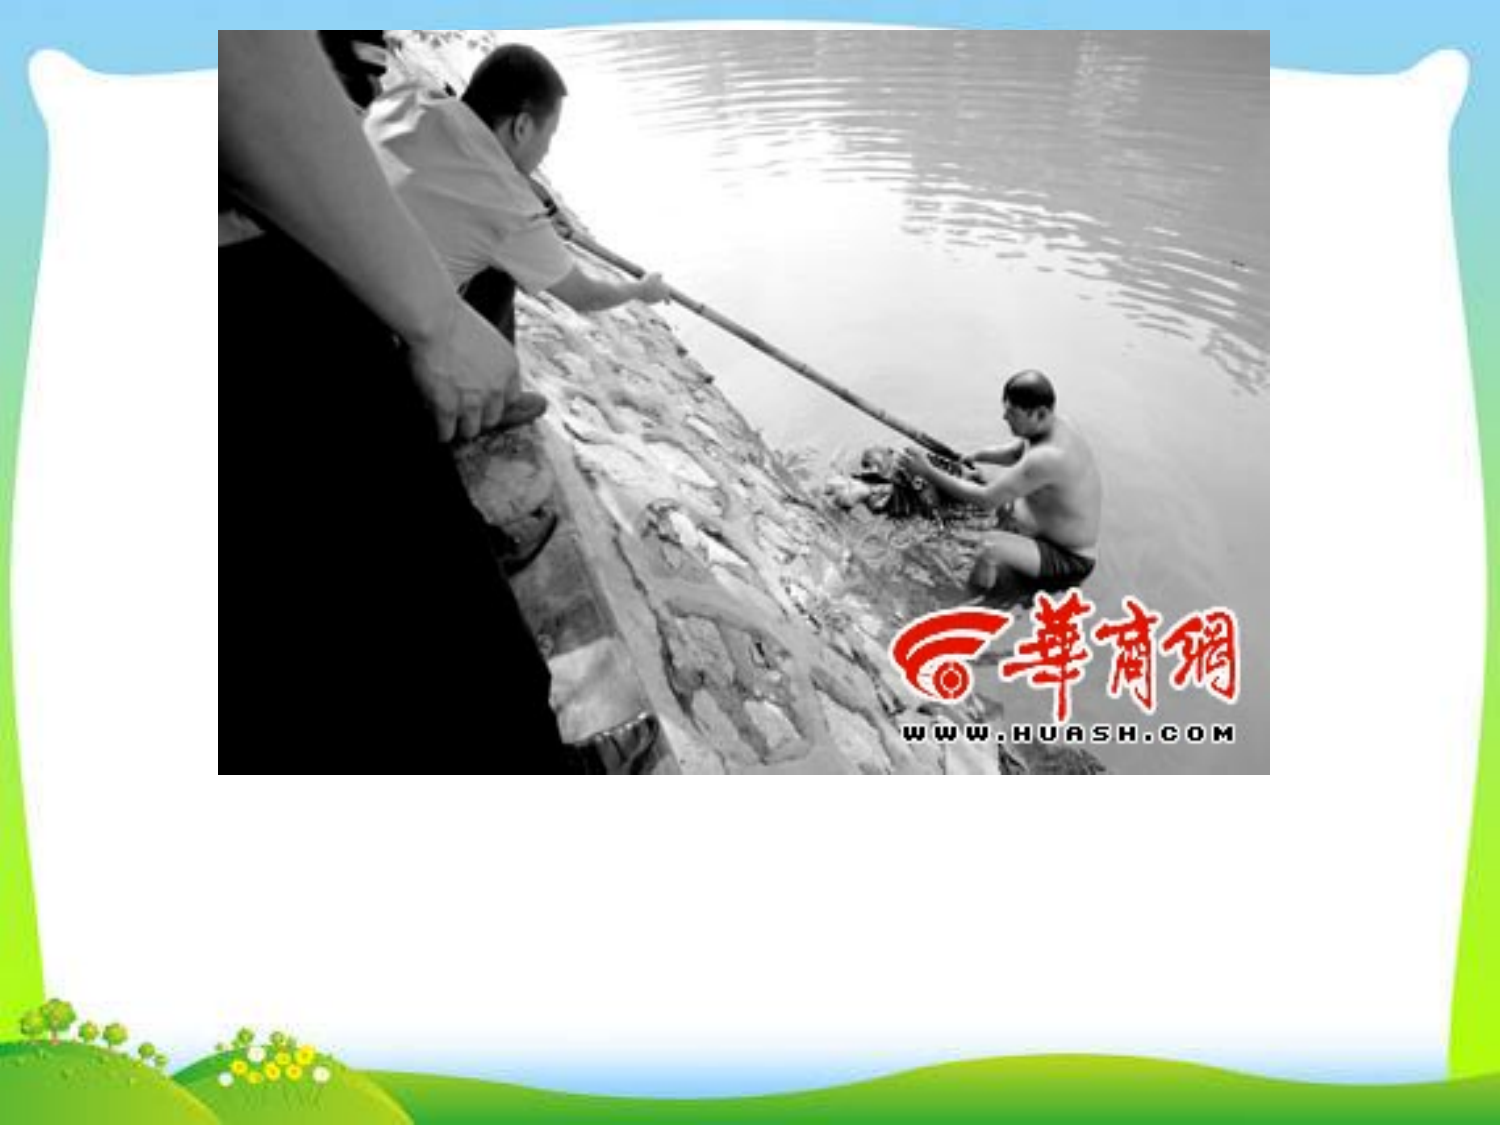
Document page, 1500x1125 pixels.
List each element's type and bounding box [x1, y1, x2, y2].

list [218, 30, 1270, 776]
picture [0, 0, 1500, 1125]
